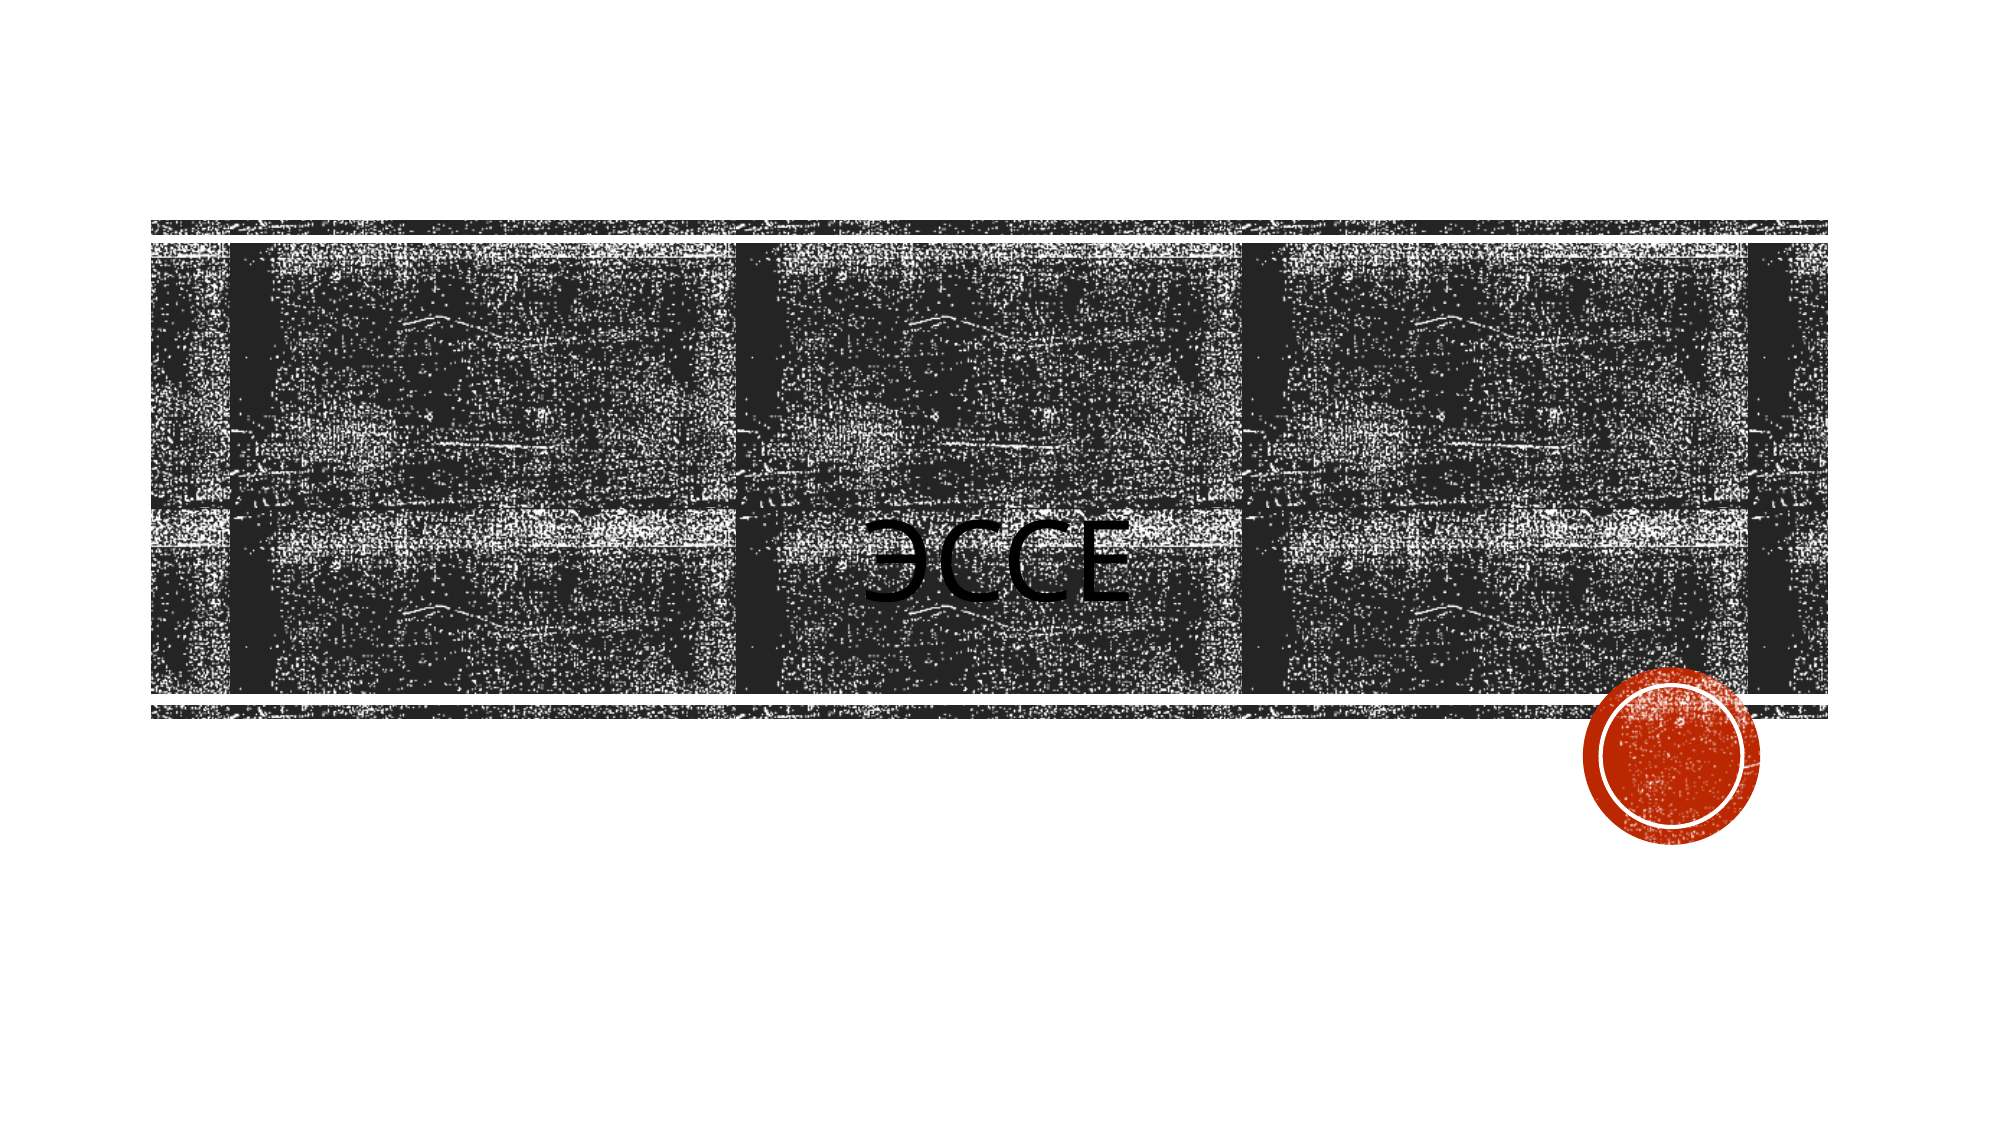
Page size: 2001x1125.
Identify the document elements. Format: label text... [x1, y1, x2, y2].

title Эссе [182, 320, 1818, 818]
